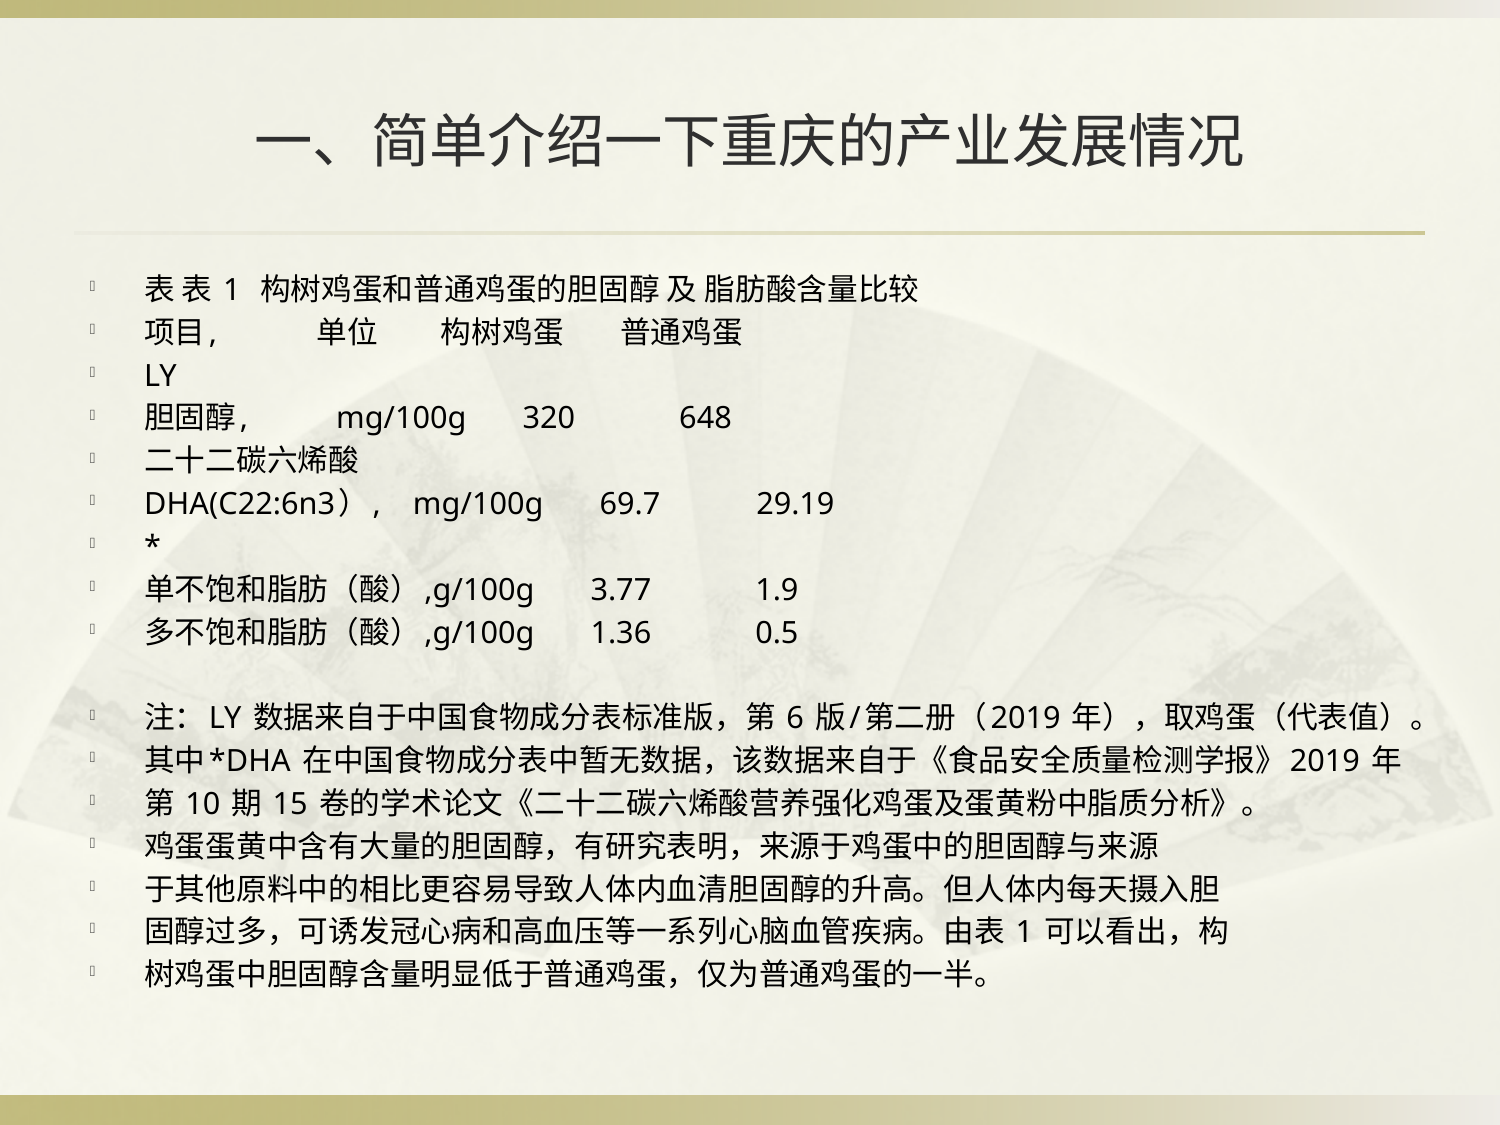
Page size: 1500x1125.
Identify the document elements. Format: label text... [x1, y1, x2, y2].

list 表 表 1 构树鸡蛋和普通鸡蛋的胆固醇 及 脂肪酸含量比较 项目, 单位 构树鸡蛋 普通鸡蛋 LY 胆固醇, mg/100g 320 648 二十二碳六烯酸 DHA(C22:6n3）, mg/100g 69.7 29.19 * 单不饱和脂肪（酸）,g/100g 3.77 1.9 多不饱和脂肪（酸）,g/100g 1.36 0.5 注：LY 数据来自于中国食物成分表标准版，第 6 版/第二册（2019 年），取鸡蛋（代表值）。 其中*DHA 在中国食物成分表中暂无数据，该数据来自于《食品安全质量检测学报》2019 年 第 10 期 15 卷的学术论文《二十二碳六烯酸营养强化鸡蛋及蛋黄粉中脂质分析》。 鸡蛋蛋黄中含有大量的胆固醇，有研究表明，来源于鸡蛋中的胆固醇与来源 于其他原料中的相比更容易导致人体内血清胆固醇的升高。但人体内每天摄入胆 固醇过多，可诱发冠心病和高血压等一系列心脑血管疾病。由表 1 可以看出，构 树鸡蛋中胆固醇含量明显低于普通鸡蛋，仅为普通鸡蛋的一半。 [75, 262, 1425, 1032]
title 一、简单介绍一下重庆的产业发展情况 [75, 45, 1425, 233]
